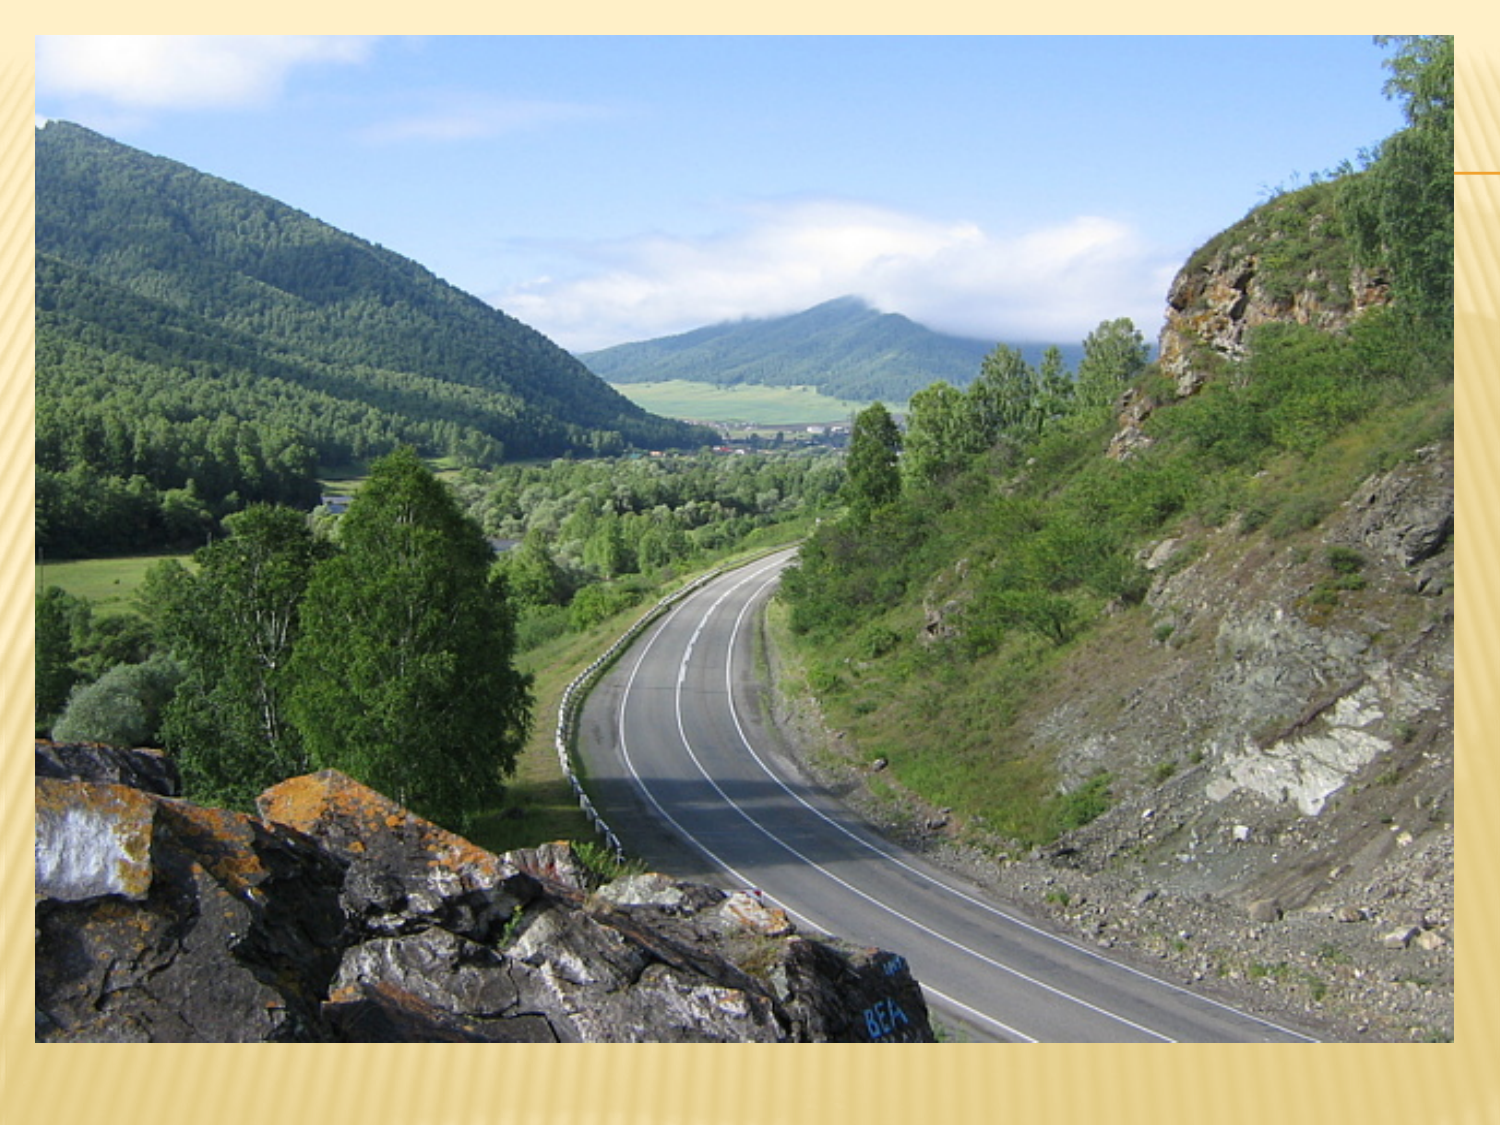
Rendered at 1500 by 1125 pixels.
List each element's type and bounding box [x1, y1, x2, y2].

list [34, 34, 1454, 1044]
